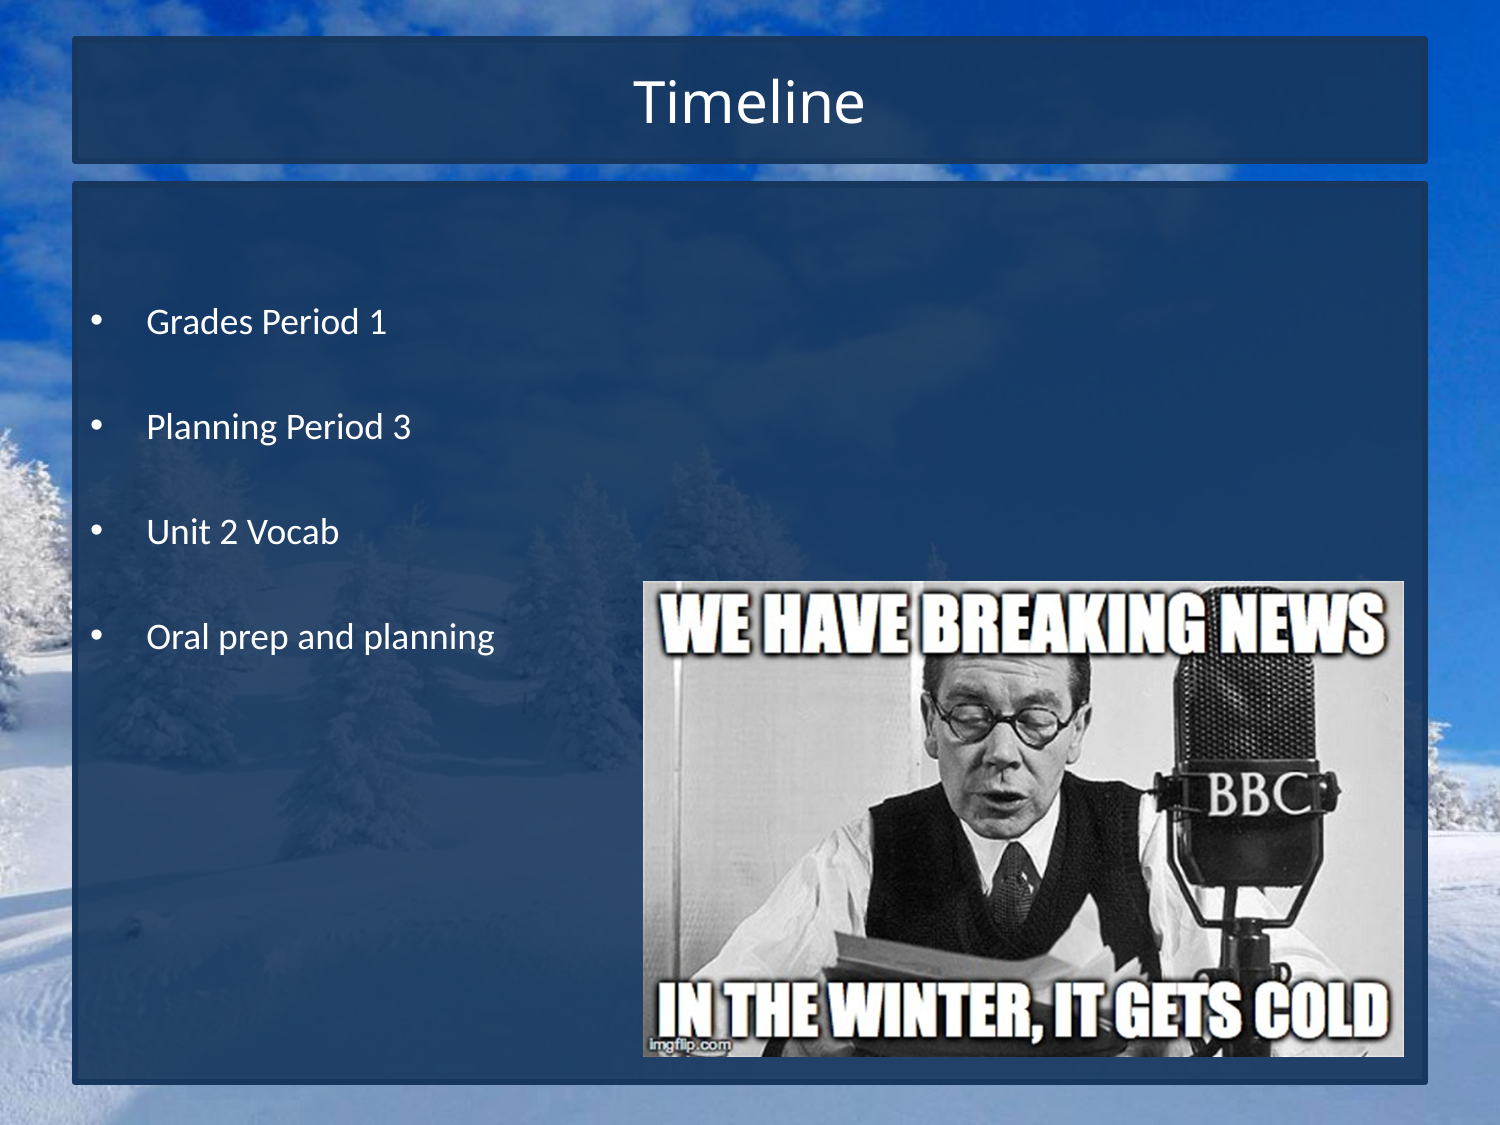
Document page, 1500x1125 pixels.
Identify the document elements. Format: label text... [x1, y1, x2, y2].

list Grades Period 1 Planning Period 3 Unit 2 Vocab Oral prep and planning [72, 181, 1428, 1085]
title Timeline [72, 36, 1428, 164]
picture [0, 0, 1500, 1125]
